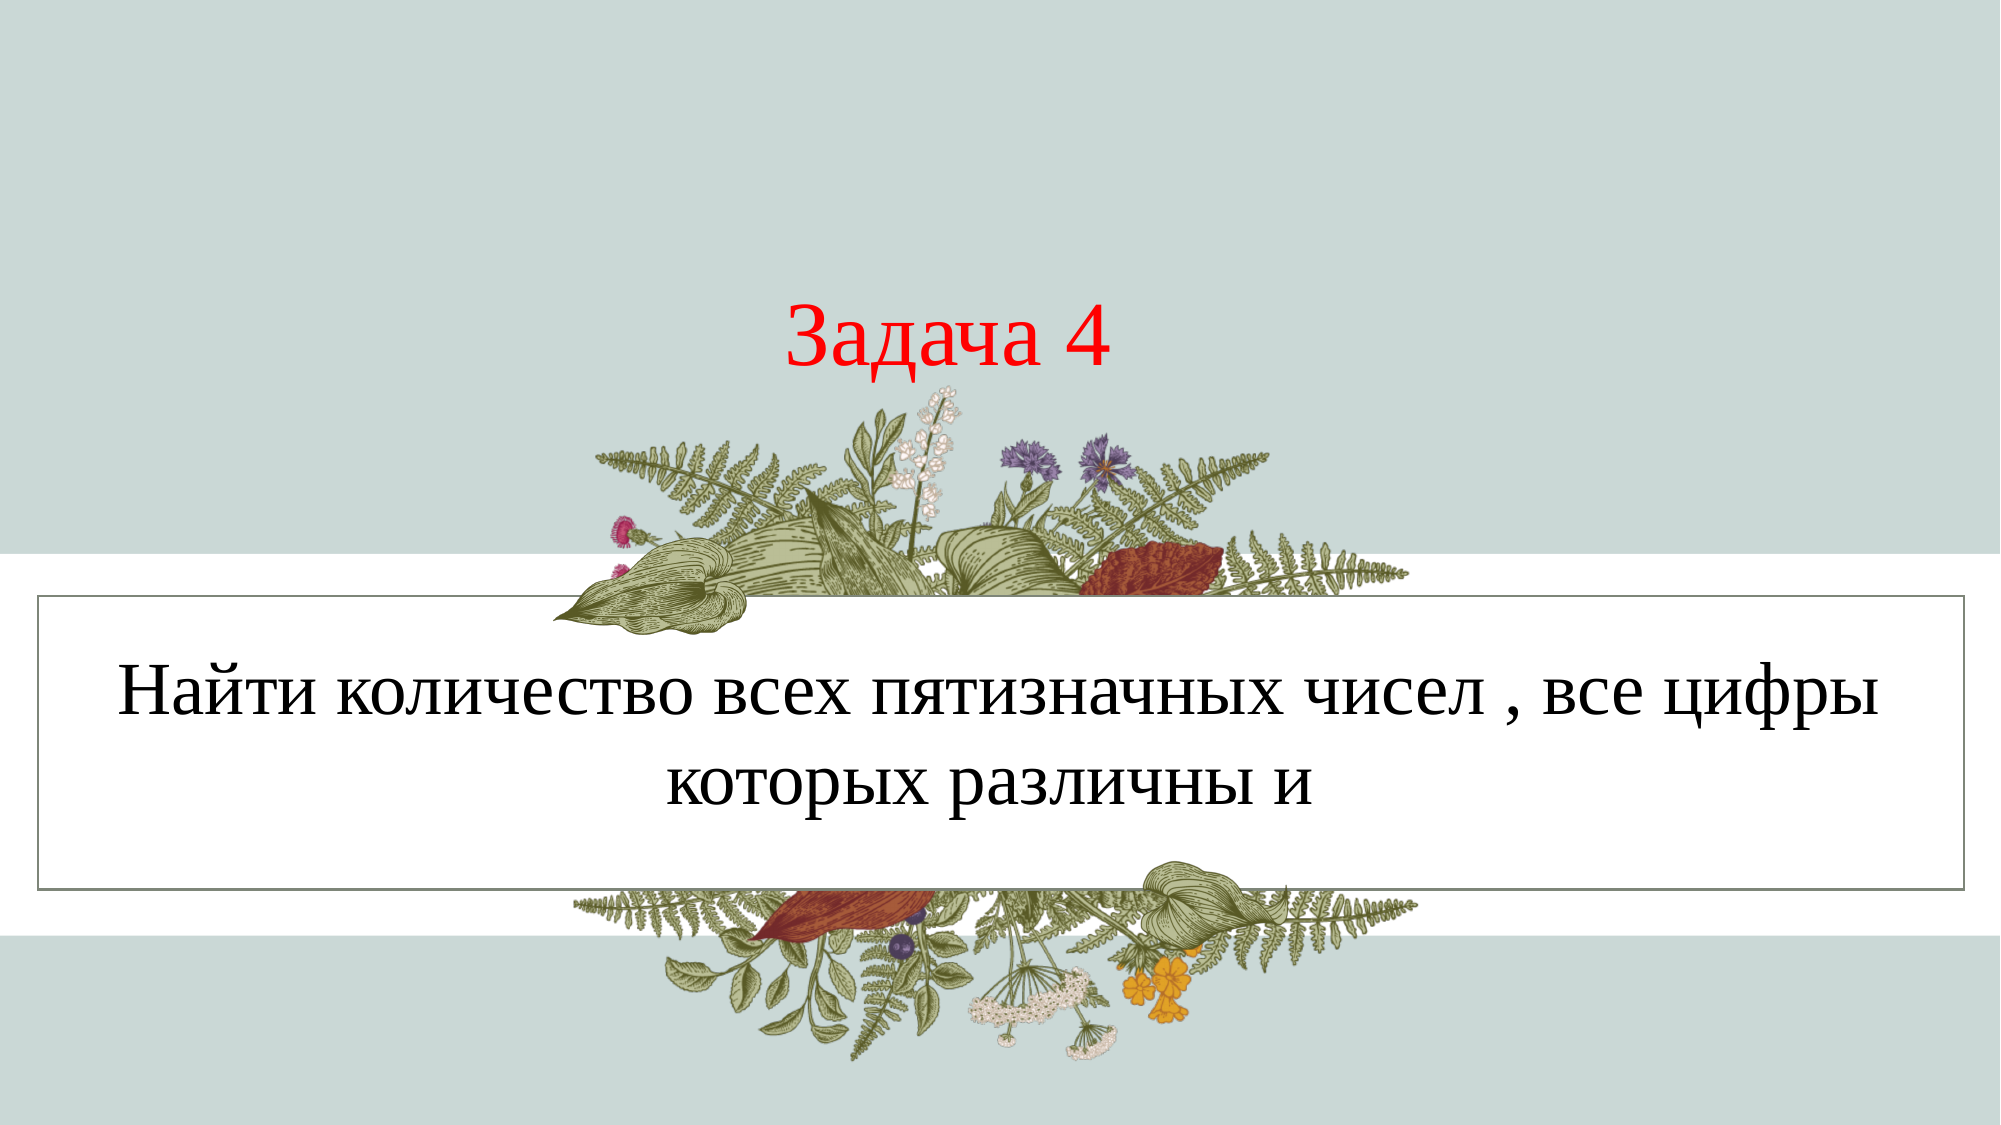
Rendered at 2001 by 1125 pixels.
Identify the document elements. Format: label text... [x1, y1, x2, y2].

picture [551, 366, 1449, 636]
picture [568, 806, 1434, 1072]
title Задача 4 [763, 272, 1133, 393]
